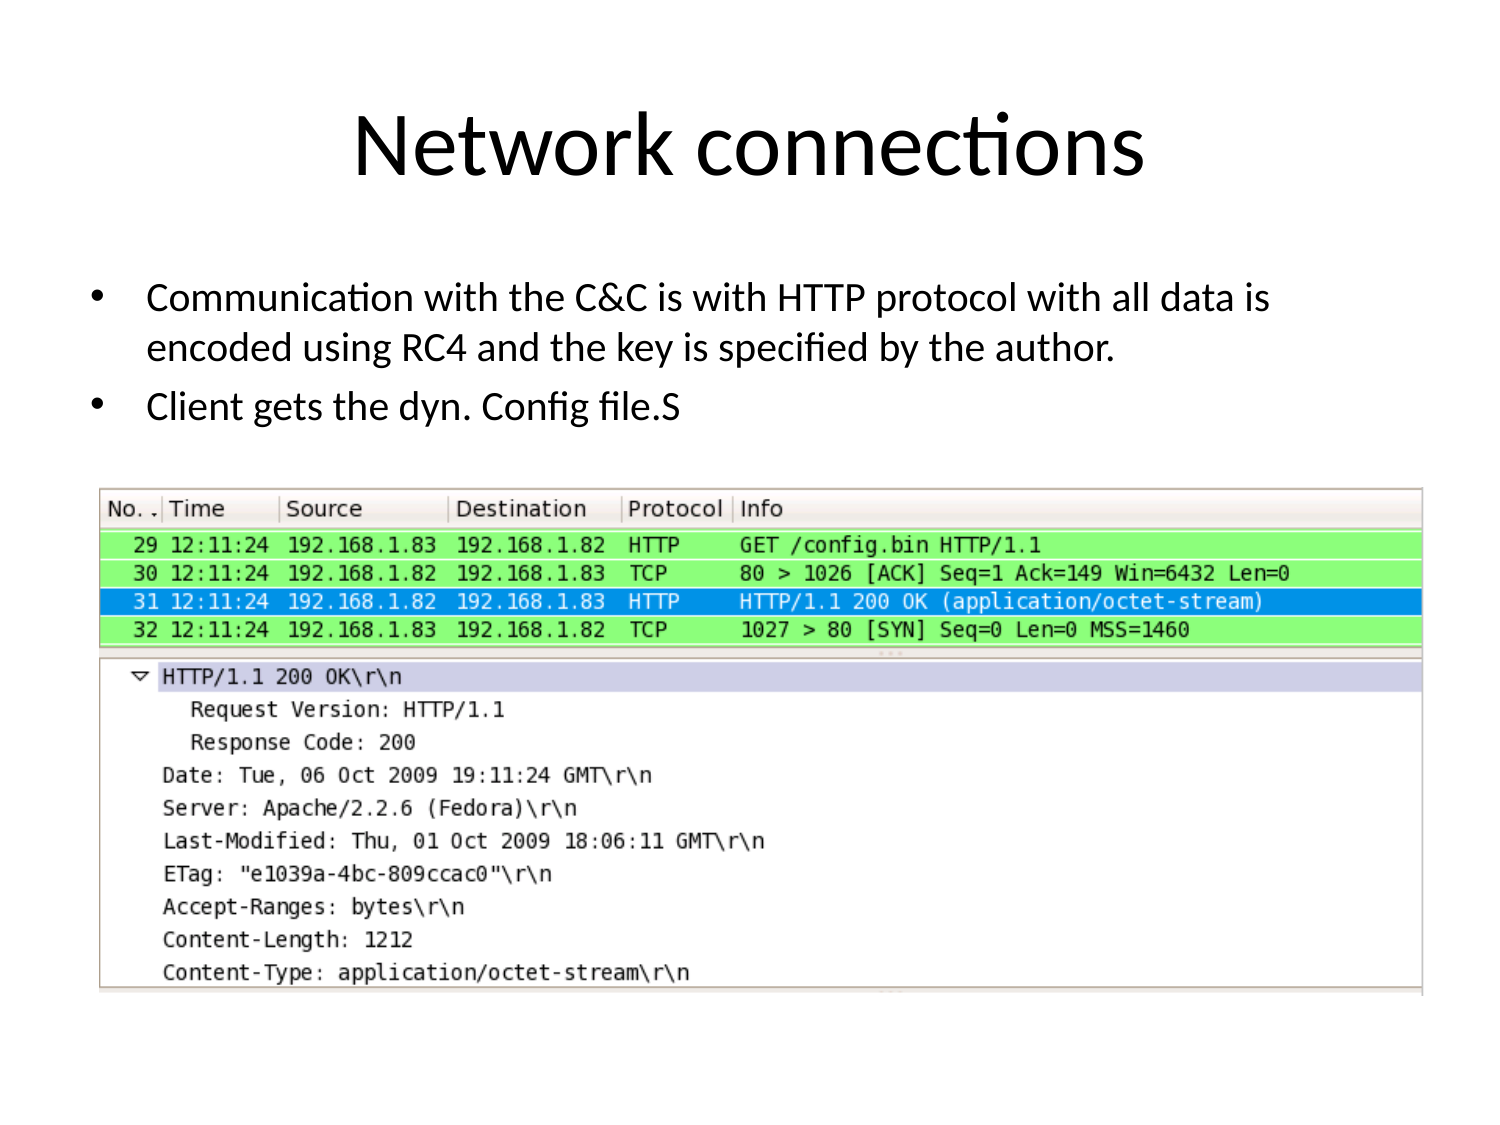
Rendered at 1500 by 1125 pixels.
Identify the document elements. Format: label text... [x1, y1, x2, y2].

picture [99, 487, 1426, 996]
list Communication with the C&C is with HTTP protocol with all data is encoded using RC4 and the key is specified by the author. Client gets the dyn. Config file.S [75, 262, 1425, 1005]
title Network connections [75, 45, 1425, 233]
